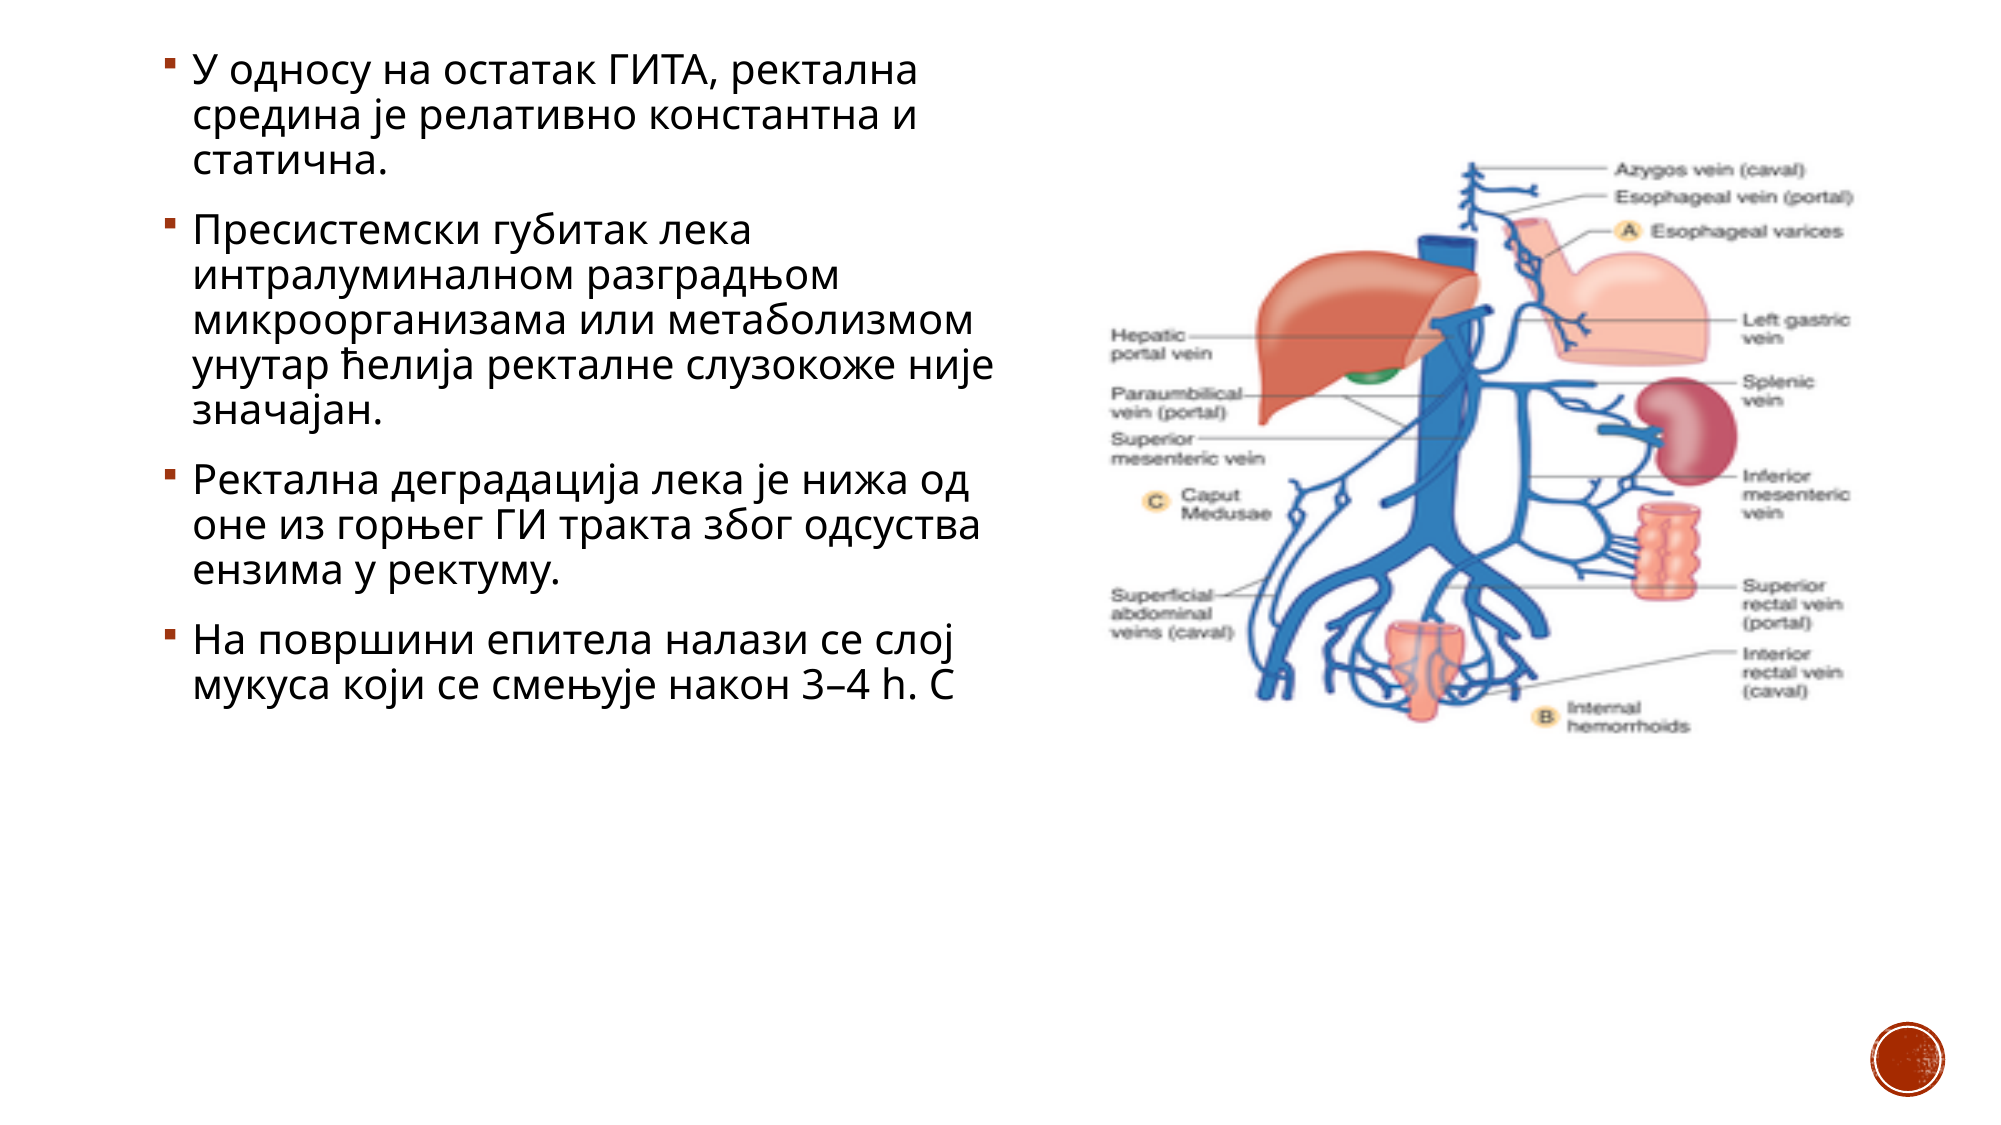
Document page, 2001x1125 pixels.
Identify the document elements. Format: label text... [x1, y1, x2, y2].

list У односу на остатак ГИТА, ректална средина је релативно константна и статична. Пресистемски губитак лека интралуминалном разградњом микроорганизама или метаболизмом унутар ћелија ректалне слузокоже није значајан. Ректална деградација лека је нижа од оне из горњег ГИ тракта због одсуства ензима у ректуму. На површини епитела налази се слој мукуса који се смењује након 3–4 h. С [146, 40, 1052, 1078]
picture [1090, 153, 1888, 749]
